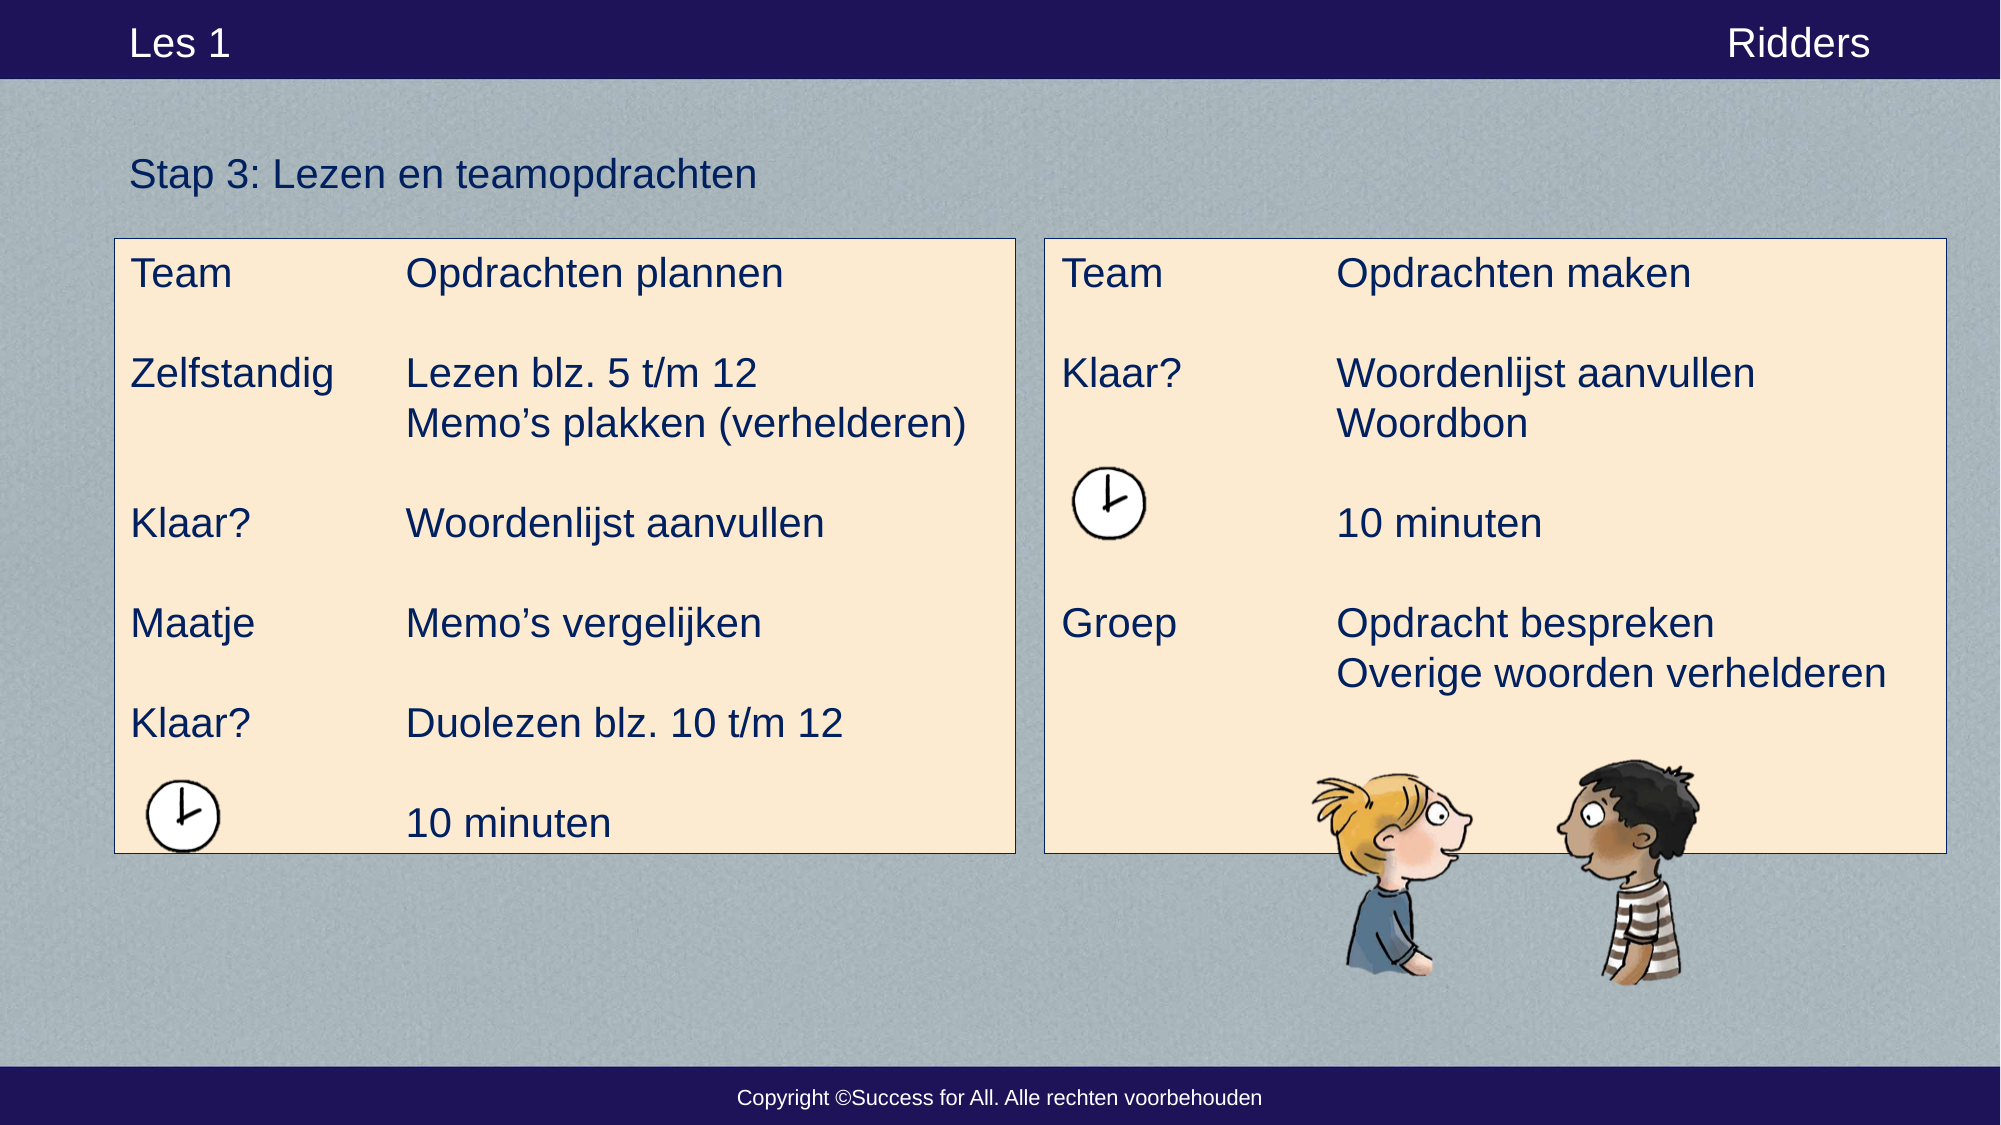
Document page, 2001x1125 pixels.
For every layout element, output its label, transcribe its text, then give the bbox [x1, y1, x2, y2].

text_box Ridders [999, 8, 1886, 73]
text_box Copyright ©Success for All. Alle rechten voorbehouden [0, 1076, 2000, 1125]
text_box Stap 3: Lezen en teamopdrachten [114, 139, 907, 205]
text_box Team Opdrachten maken Klaar? Woordenlijst aanvullen Woordbon 10 minuten Groep Opdracht bespreken Overige woorden verhelderen [1044, 238, 1947, 854]
picture [0, 0, 2001, 1125]
text_box Team Opdrachten plannen Zelfstandig Lezen blz. 5 t/m 12 Memo’s plakken (verhelderen) Klaar? Woordenlijst aanvullen Maatje Memo’s vergelijken Klaar? Duolezen blz. 10 t/m 12 10 minuten [114, 238, 1016, 854]
text_box Les 1 [114, 8, 354, 73]
